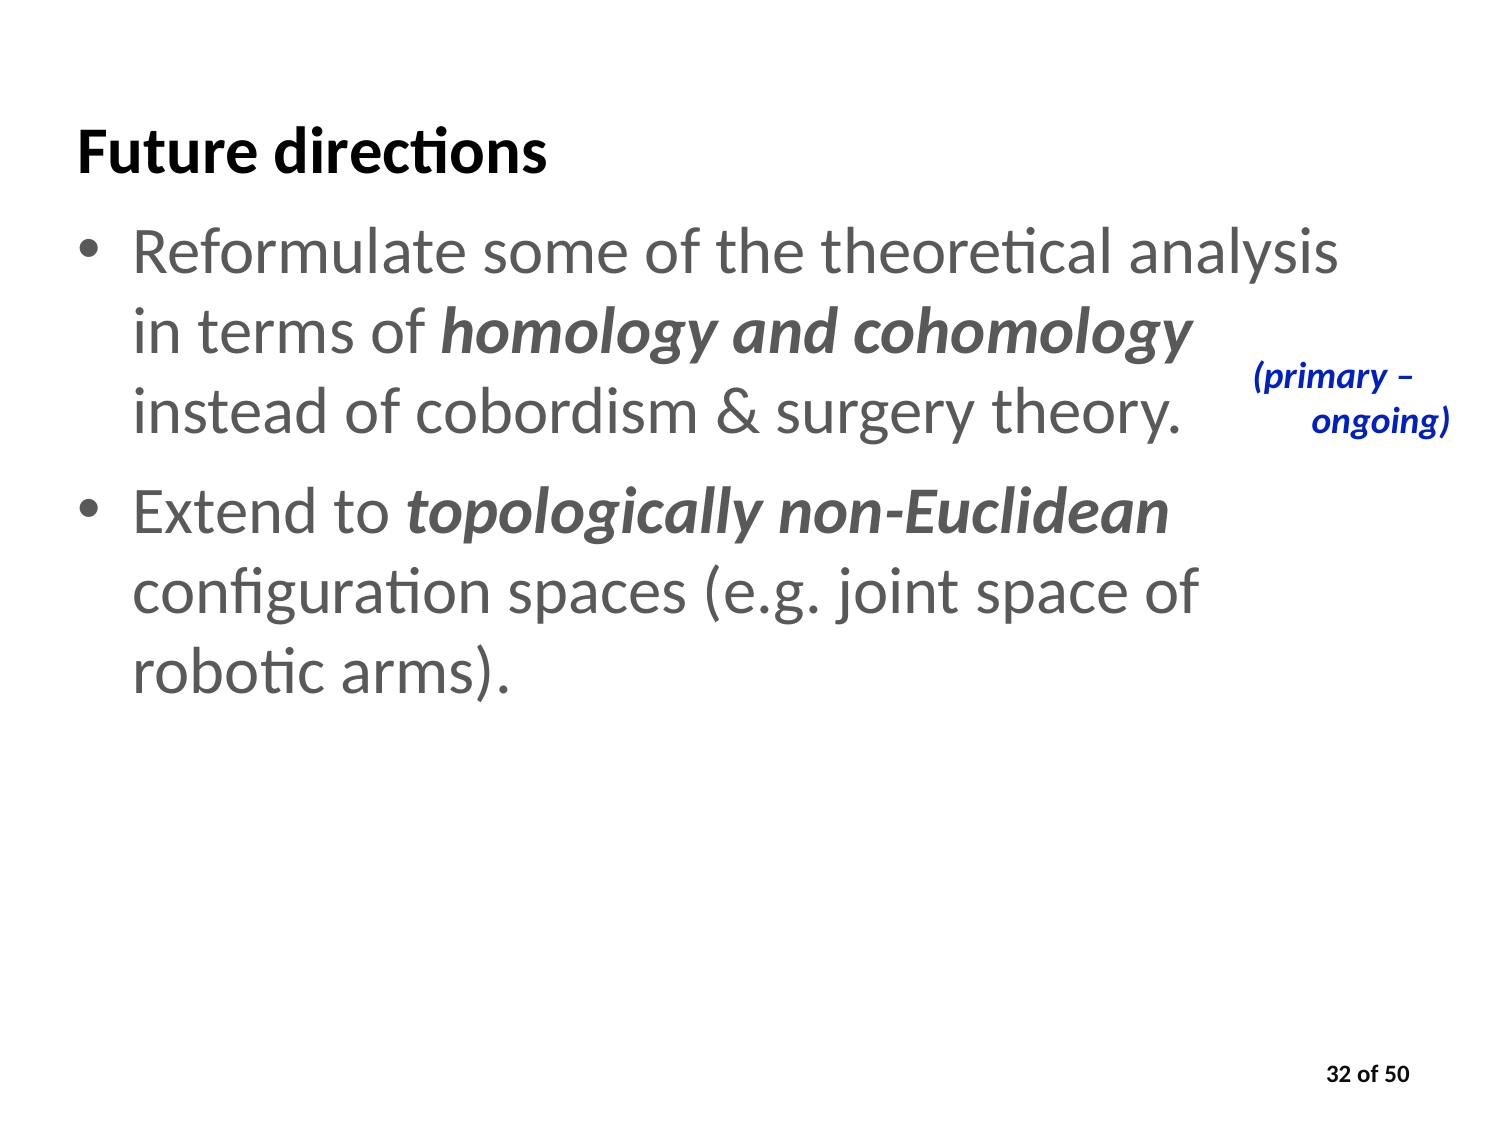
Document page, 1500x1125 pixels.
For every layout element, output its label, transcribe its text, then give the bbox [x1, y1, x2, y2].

text_box Future directions Reformulate some of the theoretical analysis in terms of homology and cohomology instead of cobordism & surgery theory. Extend to topologically non-Euclidean configuration spaces (e.g. joint space of robotic arms). [62, 99, 1400, 715]
slide_number 32 of 50 [1074, 1042, 1425, 1103]
text_box (primary – ongoing) [1237, 343, 1500, 449]
